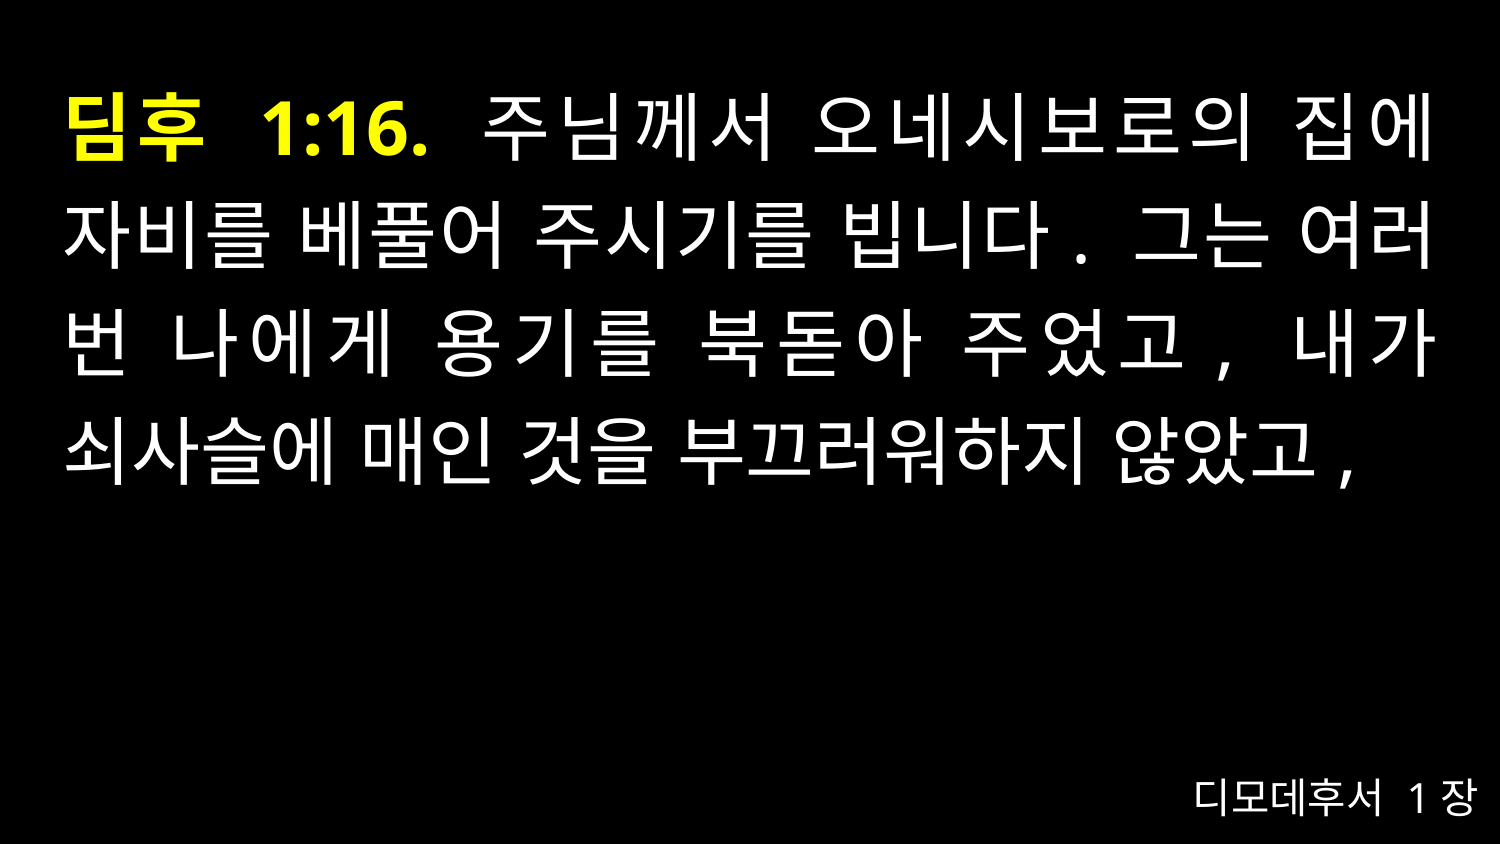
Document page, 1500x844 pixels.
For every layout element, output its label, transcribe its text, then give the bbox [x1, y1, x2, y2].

subtitle 디모데후서 1장 [916, 770, 1500, 844]
title 딤후 1:16. 주님께서 오네시보로의 집에 자비를 베풀어 주시기를 빕니다. 그는 여러 번 나에게 용기를 북돋아 주었고, 내가 쇠사슬에 매인 것을 부끄러워하지 않았고, [0, 0, 1500, 844]
